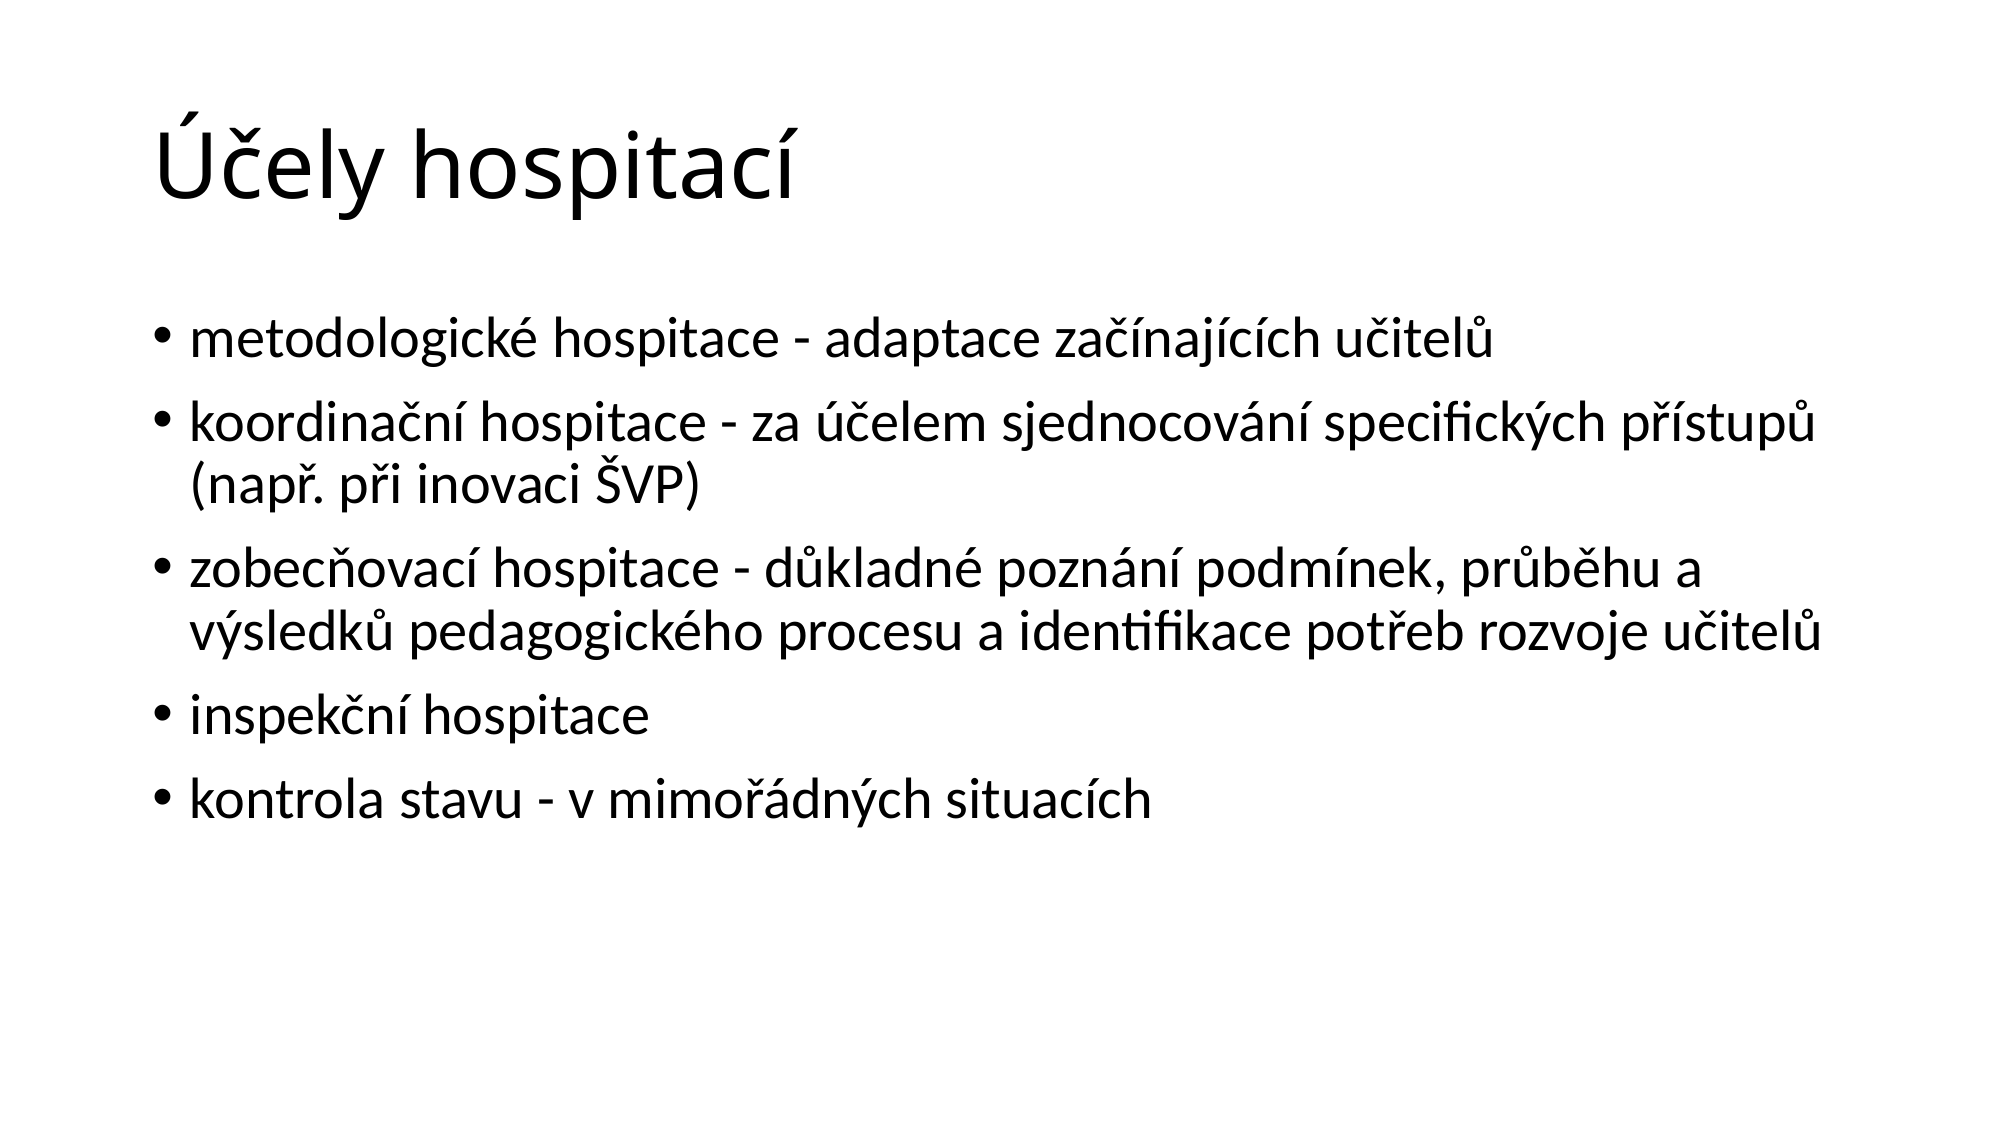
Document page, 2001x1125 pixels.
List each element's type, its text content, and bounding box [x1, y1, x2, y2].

list metodologické hospitace - adaptace začínajících učitelů koordinační hospitace - za účelem sjednocování specifických přístupů (např. při inovaci ŠVP) zobecňovací hospitace - důkladné poznání podmínek, průběhu a výsledků pedagogického procesu a identifikace potřeb rozvoje učitelů inspekční hospitace kontrola stavu - v mimořádných situacích [137, 299, 1863, 1125]
title Účely hospitací [137, 59, 1863, 278]
